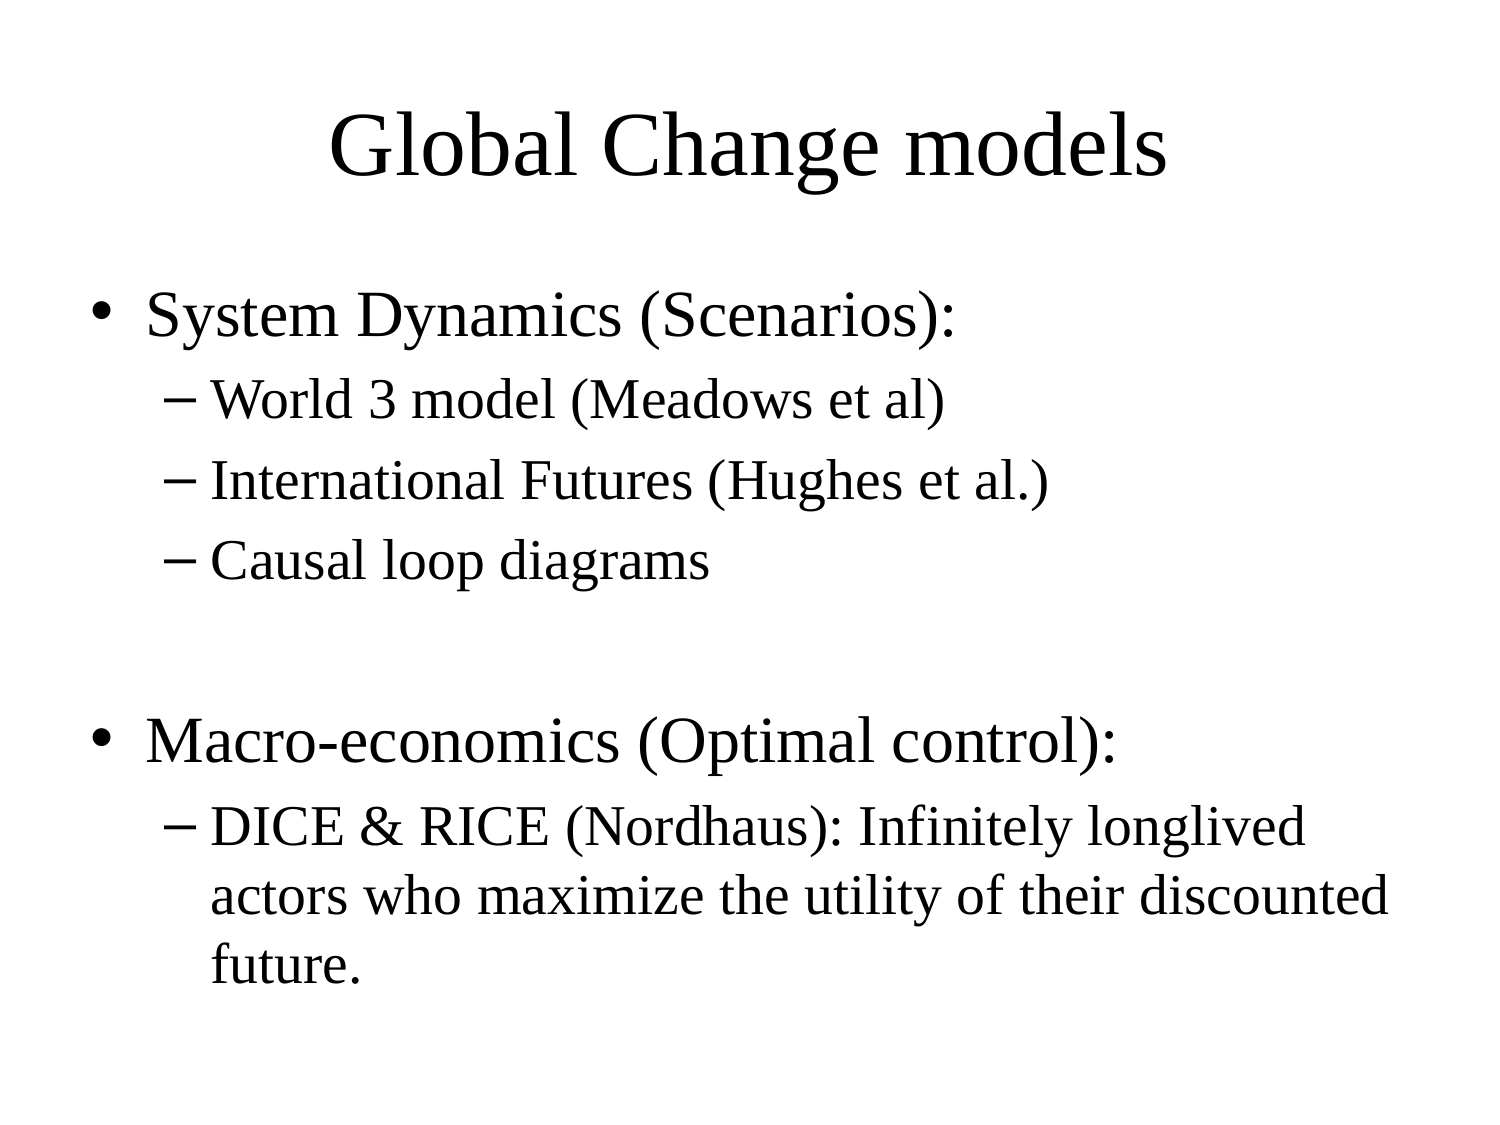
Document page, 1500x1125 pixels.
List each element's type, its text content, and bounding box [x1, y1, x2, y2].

list System Dynamics (Scenarios): World 3 model (Meadows et al) International Futures (Hughes et al.) Causal loop diagrams Macro-economics (Optimal control): DICE & RICE (Nordhaus): Infinitely longlived actors who maximize the utility of their discounted future. [75, 262, 1425, 1005]
title Global Change models [75, 45, 1425, 233]
